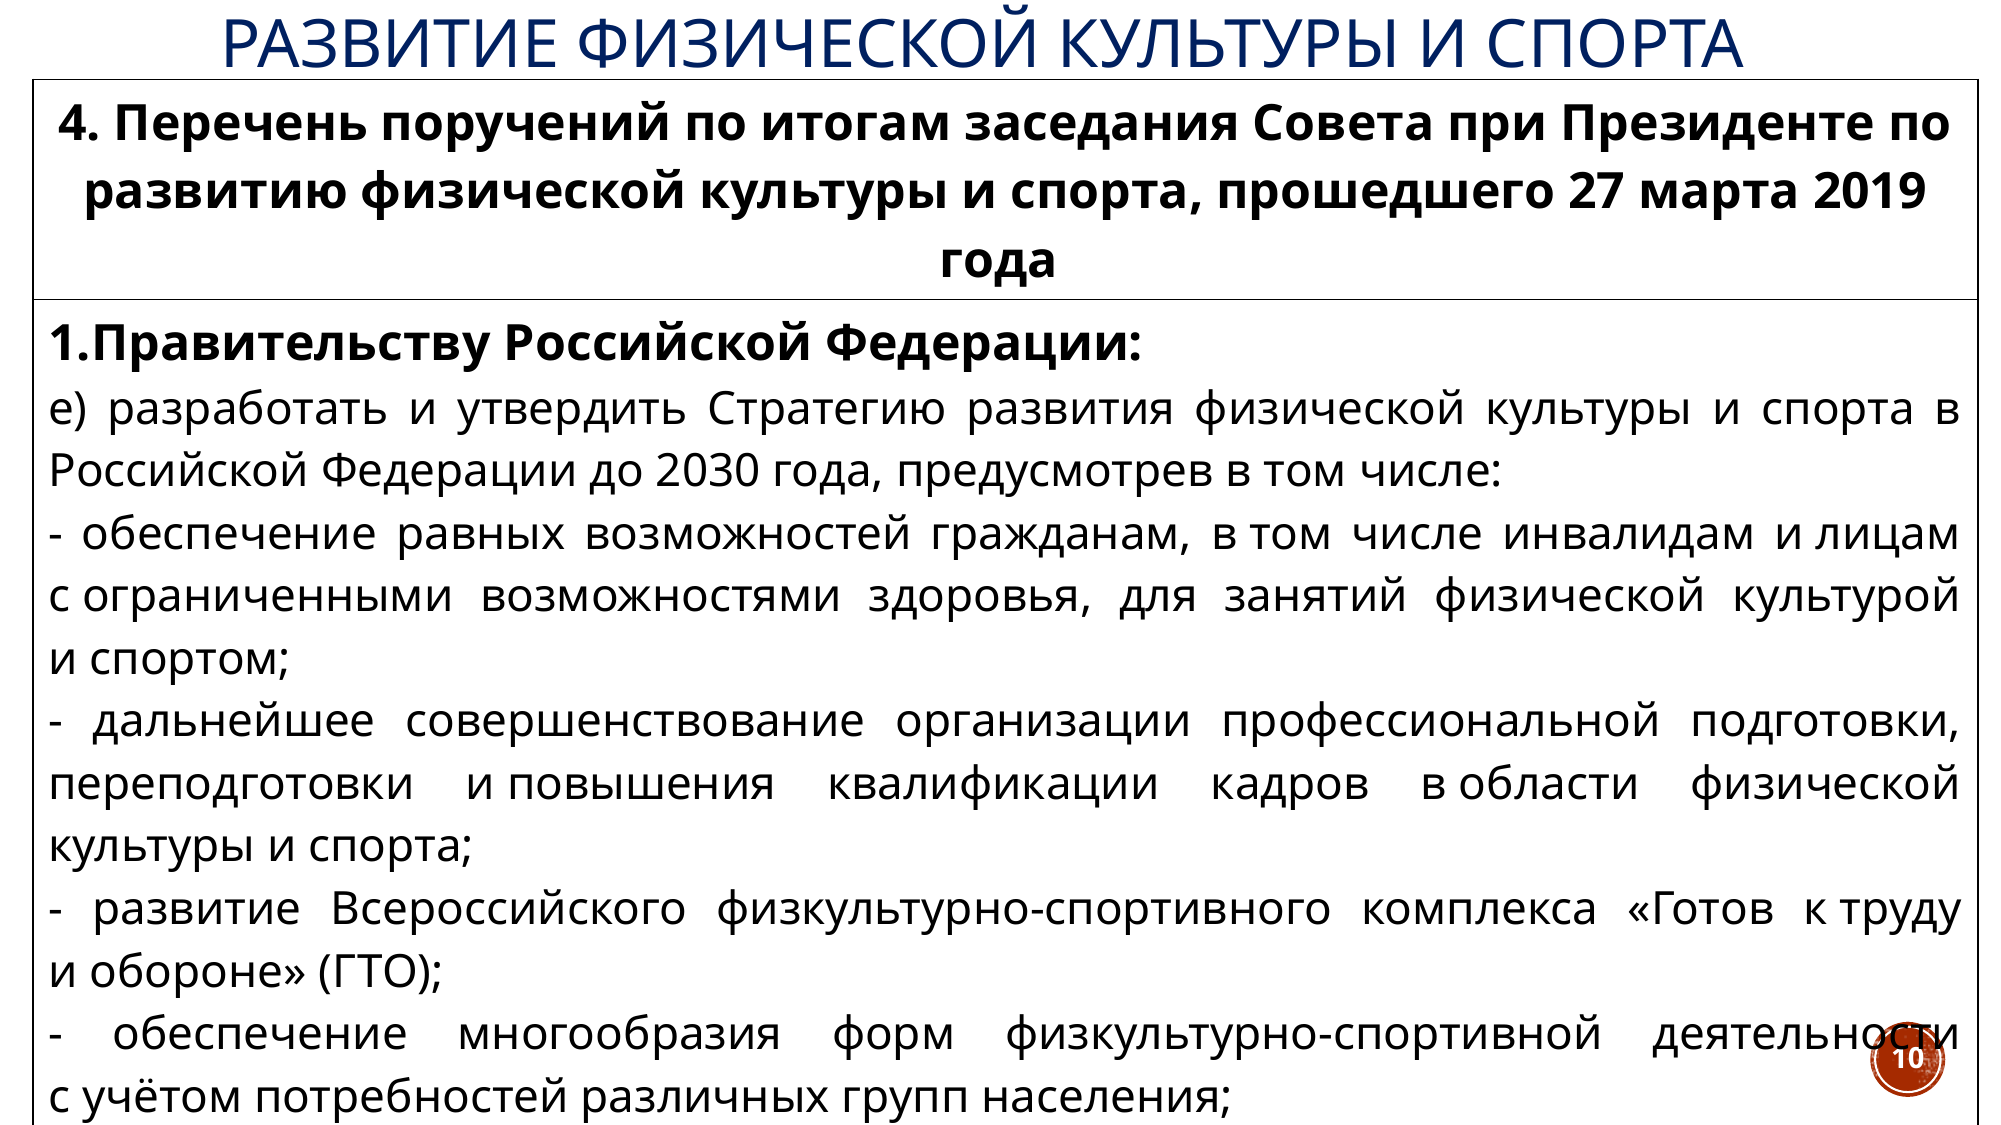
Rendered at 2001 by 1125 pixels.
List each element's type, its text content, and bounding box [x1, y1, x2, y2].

table_cell Правительству Российской Федерации: е) разработать и утвердить Стратегию развития физической культуры и спорта в Российской Федерации до 2030 года, предусмотрев в том числе: - обеспечение равных возможностей гражданам, в том числе инвалидам и лицам с ограниченными возможностями здоровья, для занятий физической культурой и спортом; - дальнейшее совершенствование организации профессиональной подготовки, переподготовки и повышения квалификации кадров в области физической культуры и спорта; - развитие Всероссийского физкультурно-спортивного комплекса «Готов к труду и обороне» (ГТО); - обеспечение многообразия форм физкультурно-спортивной деятельности с учётом потребностей различных групп населения; - совершенствование системы организации массовых спортивных соревнований по различным видам спорта. [34, 300, 1977, 1125]
slide_number 10 [1855, 1028, 1961, 1089]
title Развитие Физической культуры и спорта [161, 0, 1805, 79]
table_header 4. Перечень поручений по итогам заседания Совета при Президенте по развитию физической культуры и спорта, прошедшего 27 марта 2019 года [34, 80, 1977, 299]
